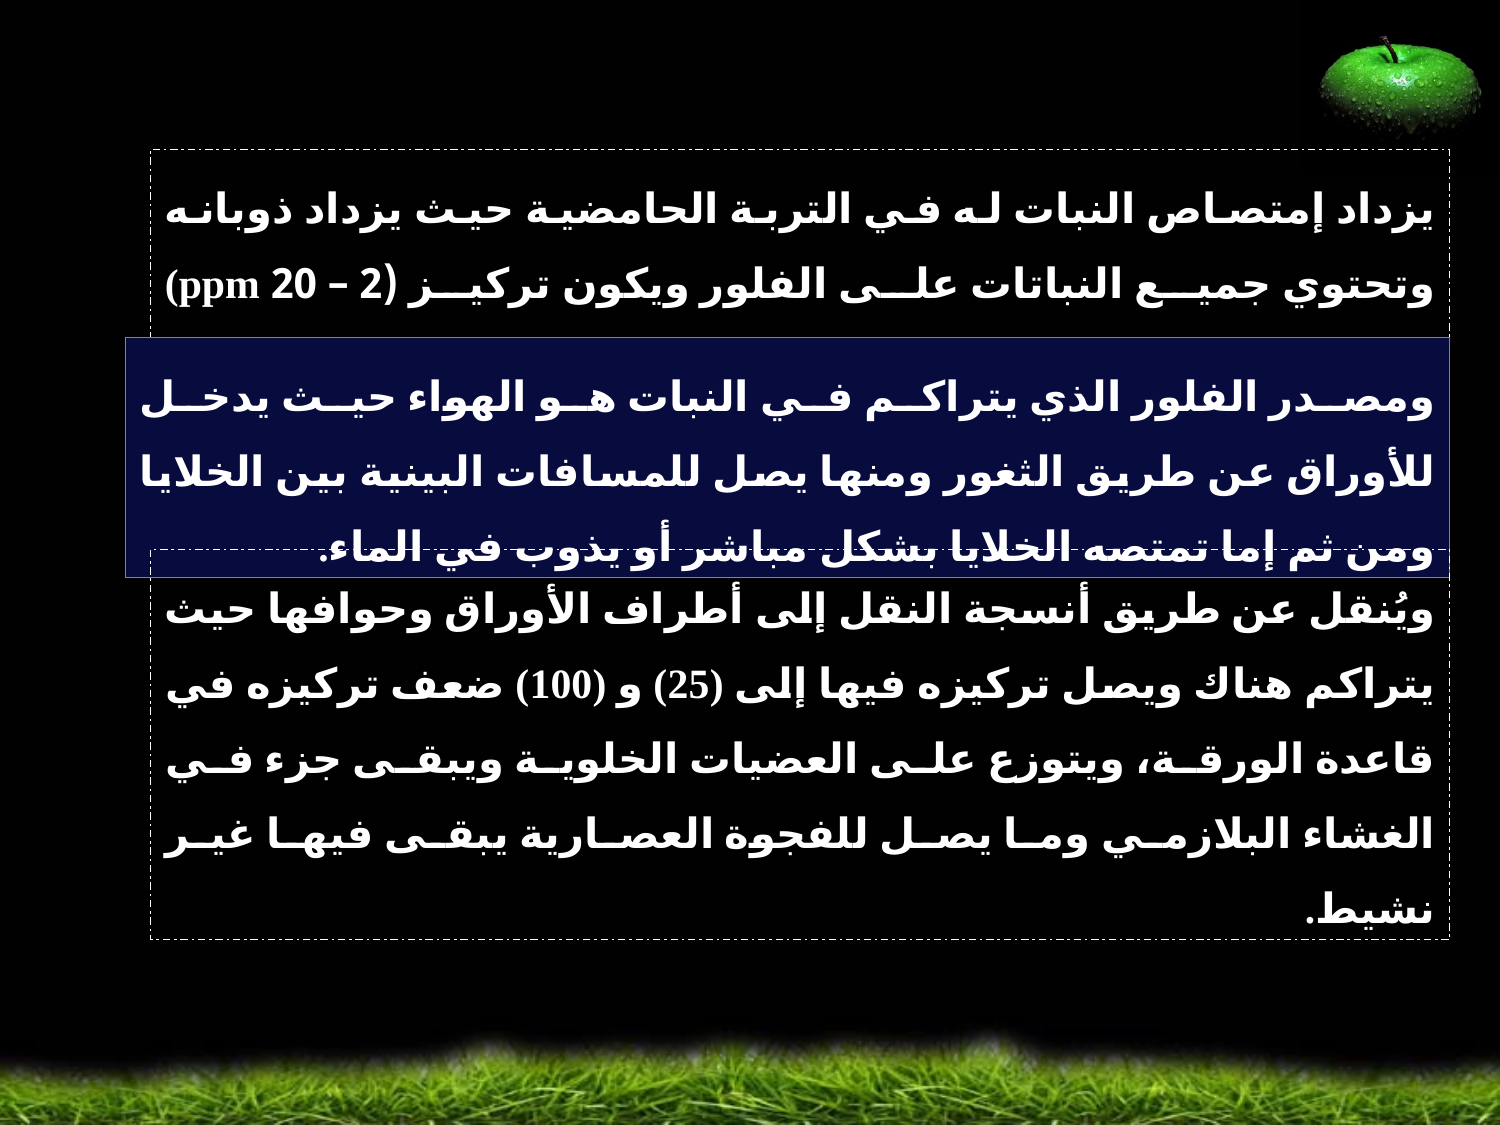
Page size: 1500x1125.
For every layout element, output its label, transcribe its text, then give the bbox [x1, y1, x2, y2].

text_box يزداد إمتصاص النبات له في التربة الحامضية حيث يزداد ذوبانه وتحتوي جميع النباتات على الفلور ويكون تركيز (2 – 20 ppm) تركيز مثالي. [150, 149, 1450, 337]
text_box ويُنقل عن طريق أنسجة النقل إلى أطراف الأوراق وحوافها حيث يتراكم هناك ويصل تركيزه فيها إلى (25) و (100) ضعف تركيزه في قاعدة الورقة، ويتوزع على العضيات الخلوية ويبقى جزء في الغشاء البلازمي وما يصل للفجوة العصارية يبقى فيها غير نشيط. [150, 549, 1450, 940]
text_box ومصدر الفلور الذي يتراكم في النبات هو الهواء حيث يدخل للأوراق عن طريق الثغور ومنها يصل للمسافات البينية بين الخلايا ومن ثم إما تمتصه الخلايا بشكل مباشر أو يذوب في الماء. [125, 337, 1450, 578]
picture [0, 0, 1500, 1125]
